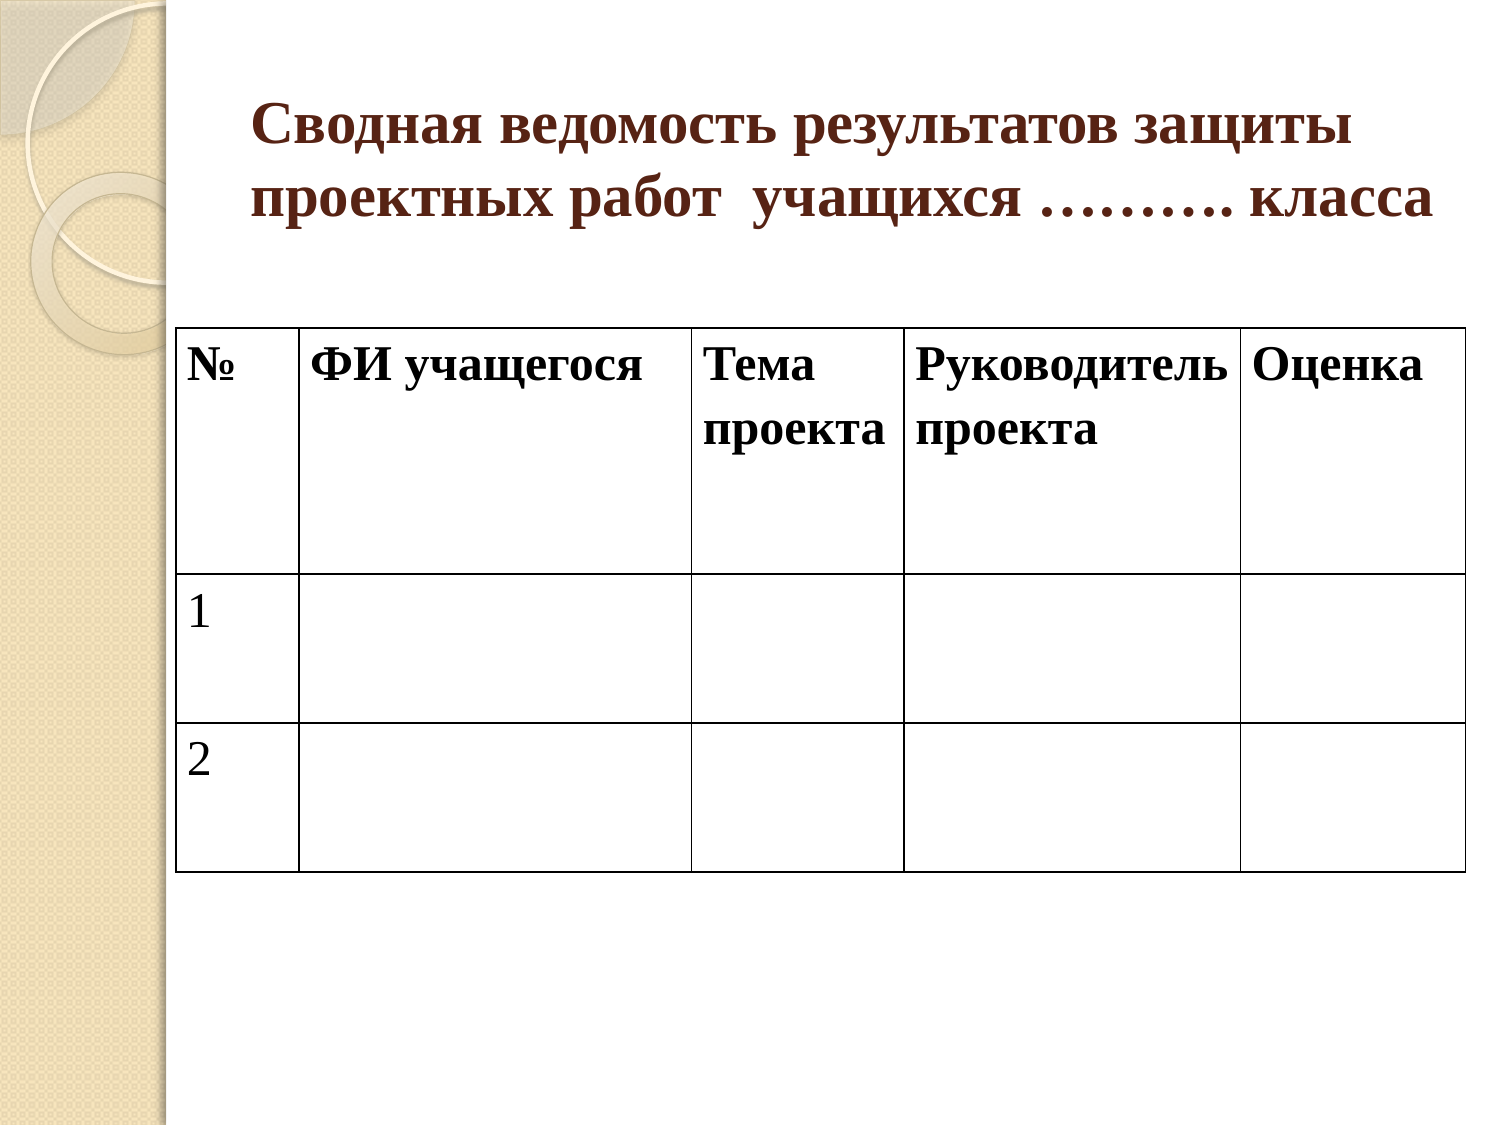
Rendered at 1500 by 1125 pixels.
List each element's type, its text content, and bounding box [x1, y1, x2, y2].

table_cell 2 [177, 724, 298, 871]
table_cell [905, 575, 1240, 722]
table_cell [1241, 724, 1465, 871]
table_cell [300, 724, 691, 871]
table_cell [692, 575, 903, 722]
table_cell 1 [177, 575, 298, 722]
table_header ФИ учащегося [300, 329, 691, 573]
table_header Руководитель проекта [905, 329, 1240, 573]
table_cell [905, 724, 1240, 871]
table_header № [177, 329, 298, 573]
title Сводная ведомость результатов защиты проектных работ учащихся ………. класса [235, 45, 1466, 327]
table_cell [1241, 575, 1465, 722]
table_cell [300, 575, 691, 722]
table_header Оценка [1241, 329, 1465, 573]
table_cell [692, 724, 903, 871]
table_header Тема проекта [692, 329, 903, 573]
